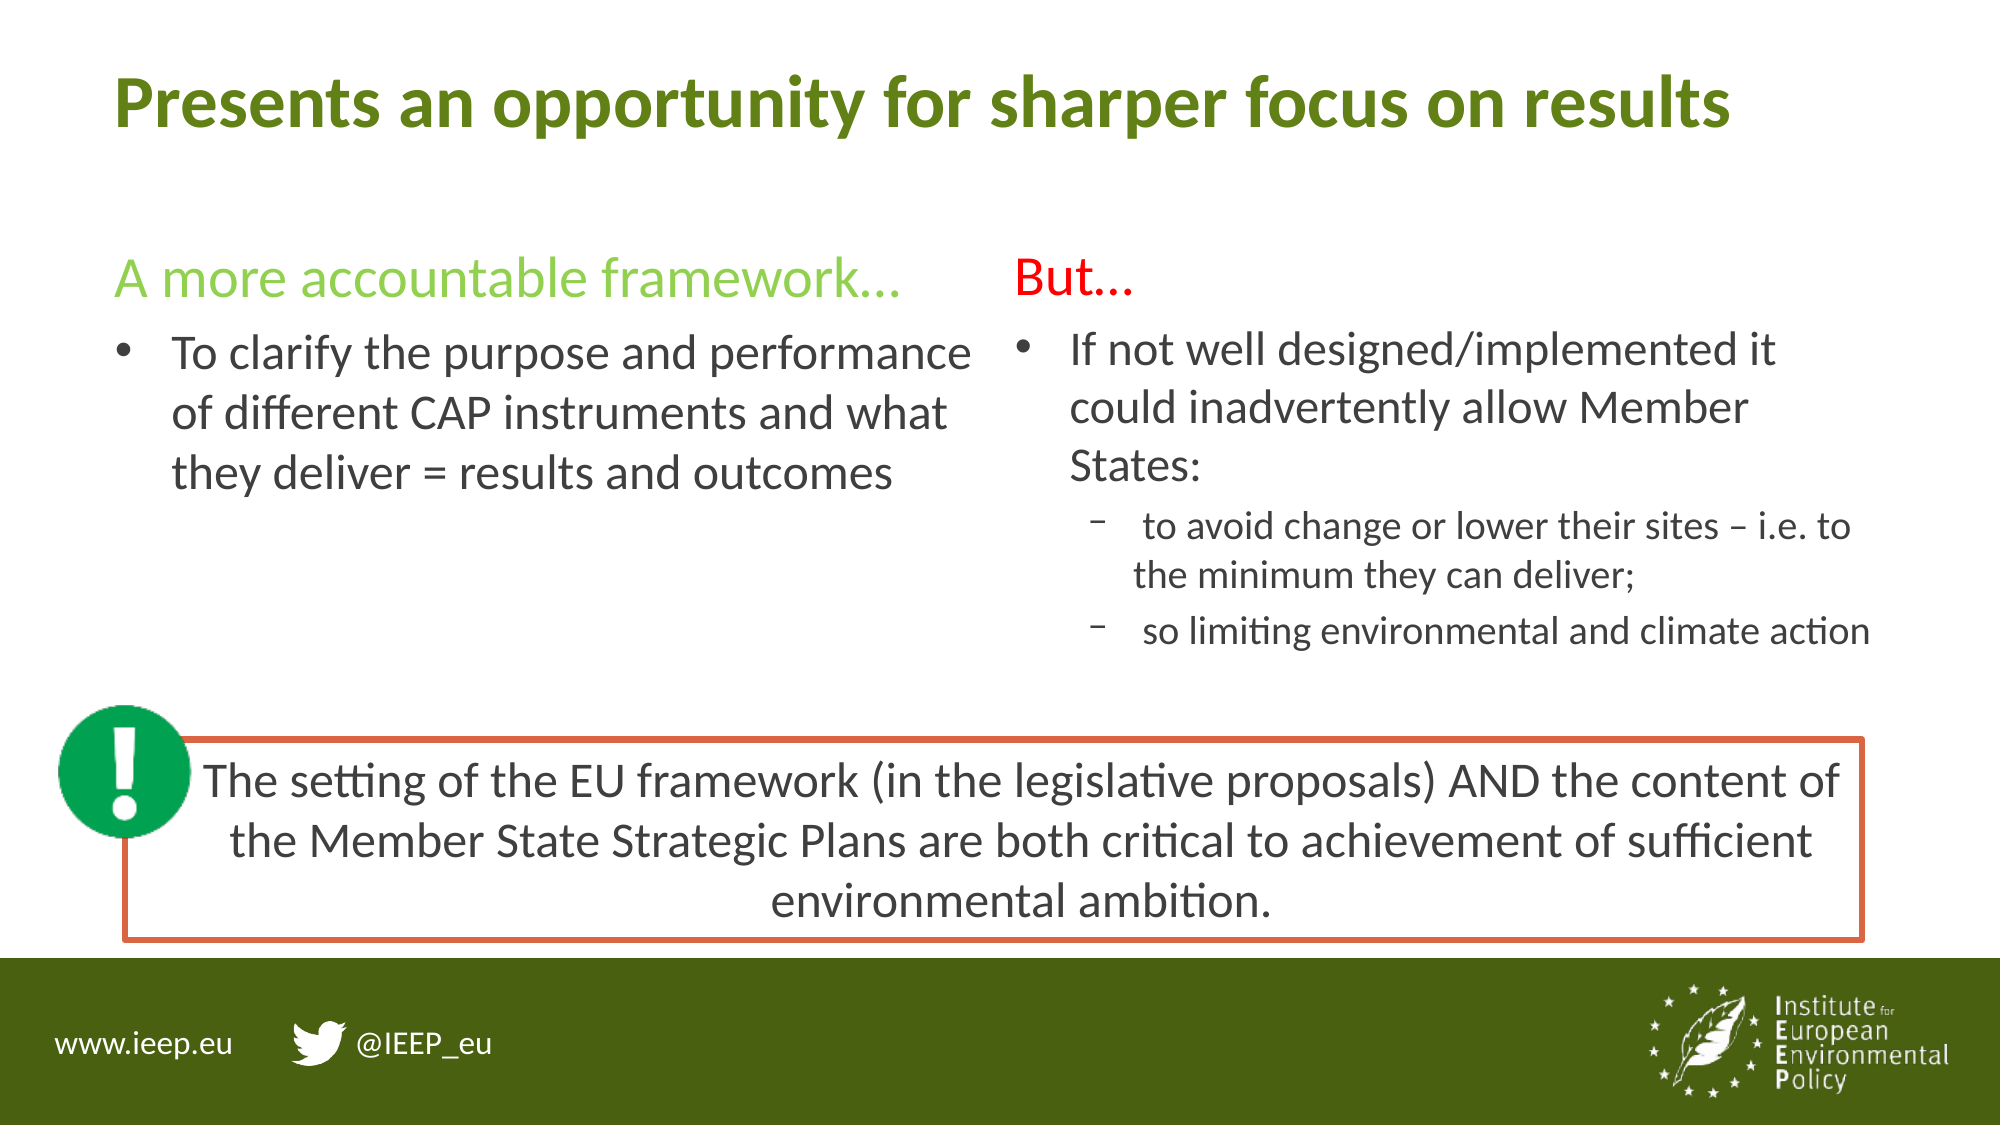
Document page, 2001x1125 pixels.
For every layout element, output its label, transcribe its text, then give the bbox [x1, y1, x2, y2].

list A more accountable framework… To clarify the purpose and performance of different CAP instruments and what they deliver = results and outcomes [99, 231, 989, 705]
picture [0, 703, 254, 840]
picture [1615, 976, 1982, 1107]
text_box The setting of the EU framework (in the legislative proposals) AND the content of the Member State Strategic Plans are both critical to achievement of sufficient environmental ambition. [124, 739, 1863, 941]
title Presents an opportunity for sharper focus on results [99, 45, 1900, 233]
list But… If not well designed/implemented it could inadvertently allow Member States: to avoid change or lower their sites – i.e. to the minimum they can deliver; so limiting environmental and climate action [999, 231, 1900, 705]
picture [291, 1014, 347, 1069]
